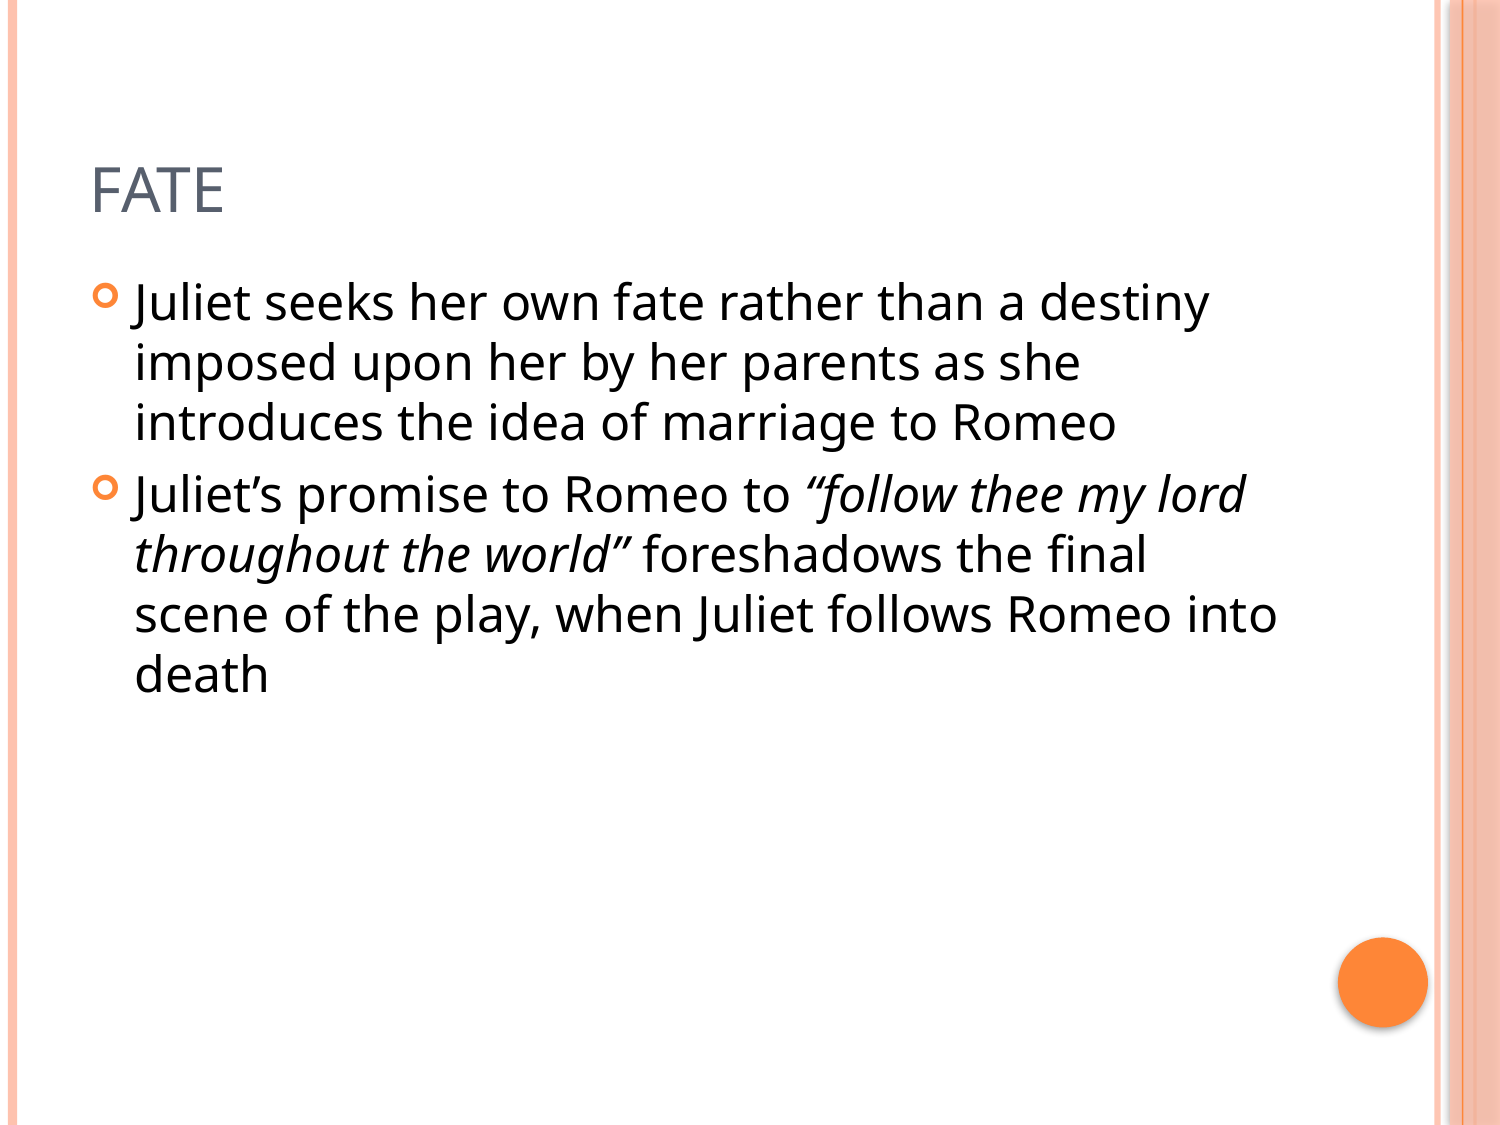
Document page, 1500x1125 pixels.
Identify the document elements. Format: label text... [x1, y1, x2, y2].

list Juliet seeks her own fate rather than a destiny imposed upon her by her parents as she introduces the idea of marriage to Romeo Juliet’s promise to Romeo to “follow thee my lord throughout the world” foreshadows the final scene of the play, when Juliet follows Romeo into death [75, 262, 1300, 1062]
title Fate [75, 45, 1300, 233]
